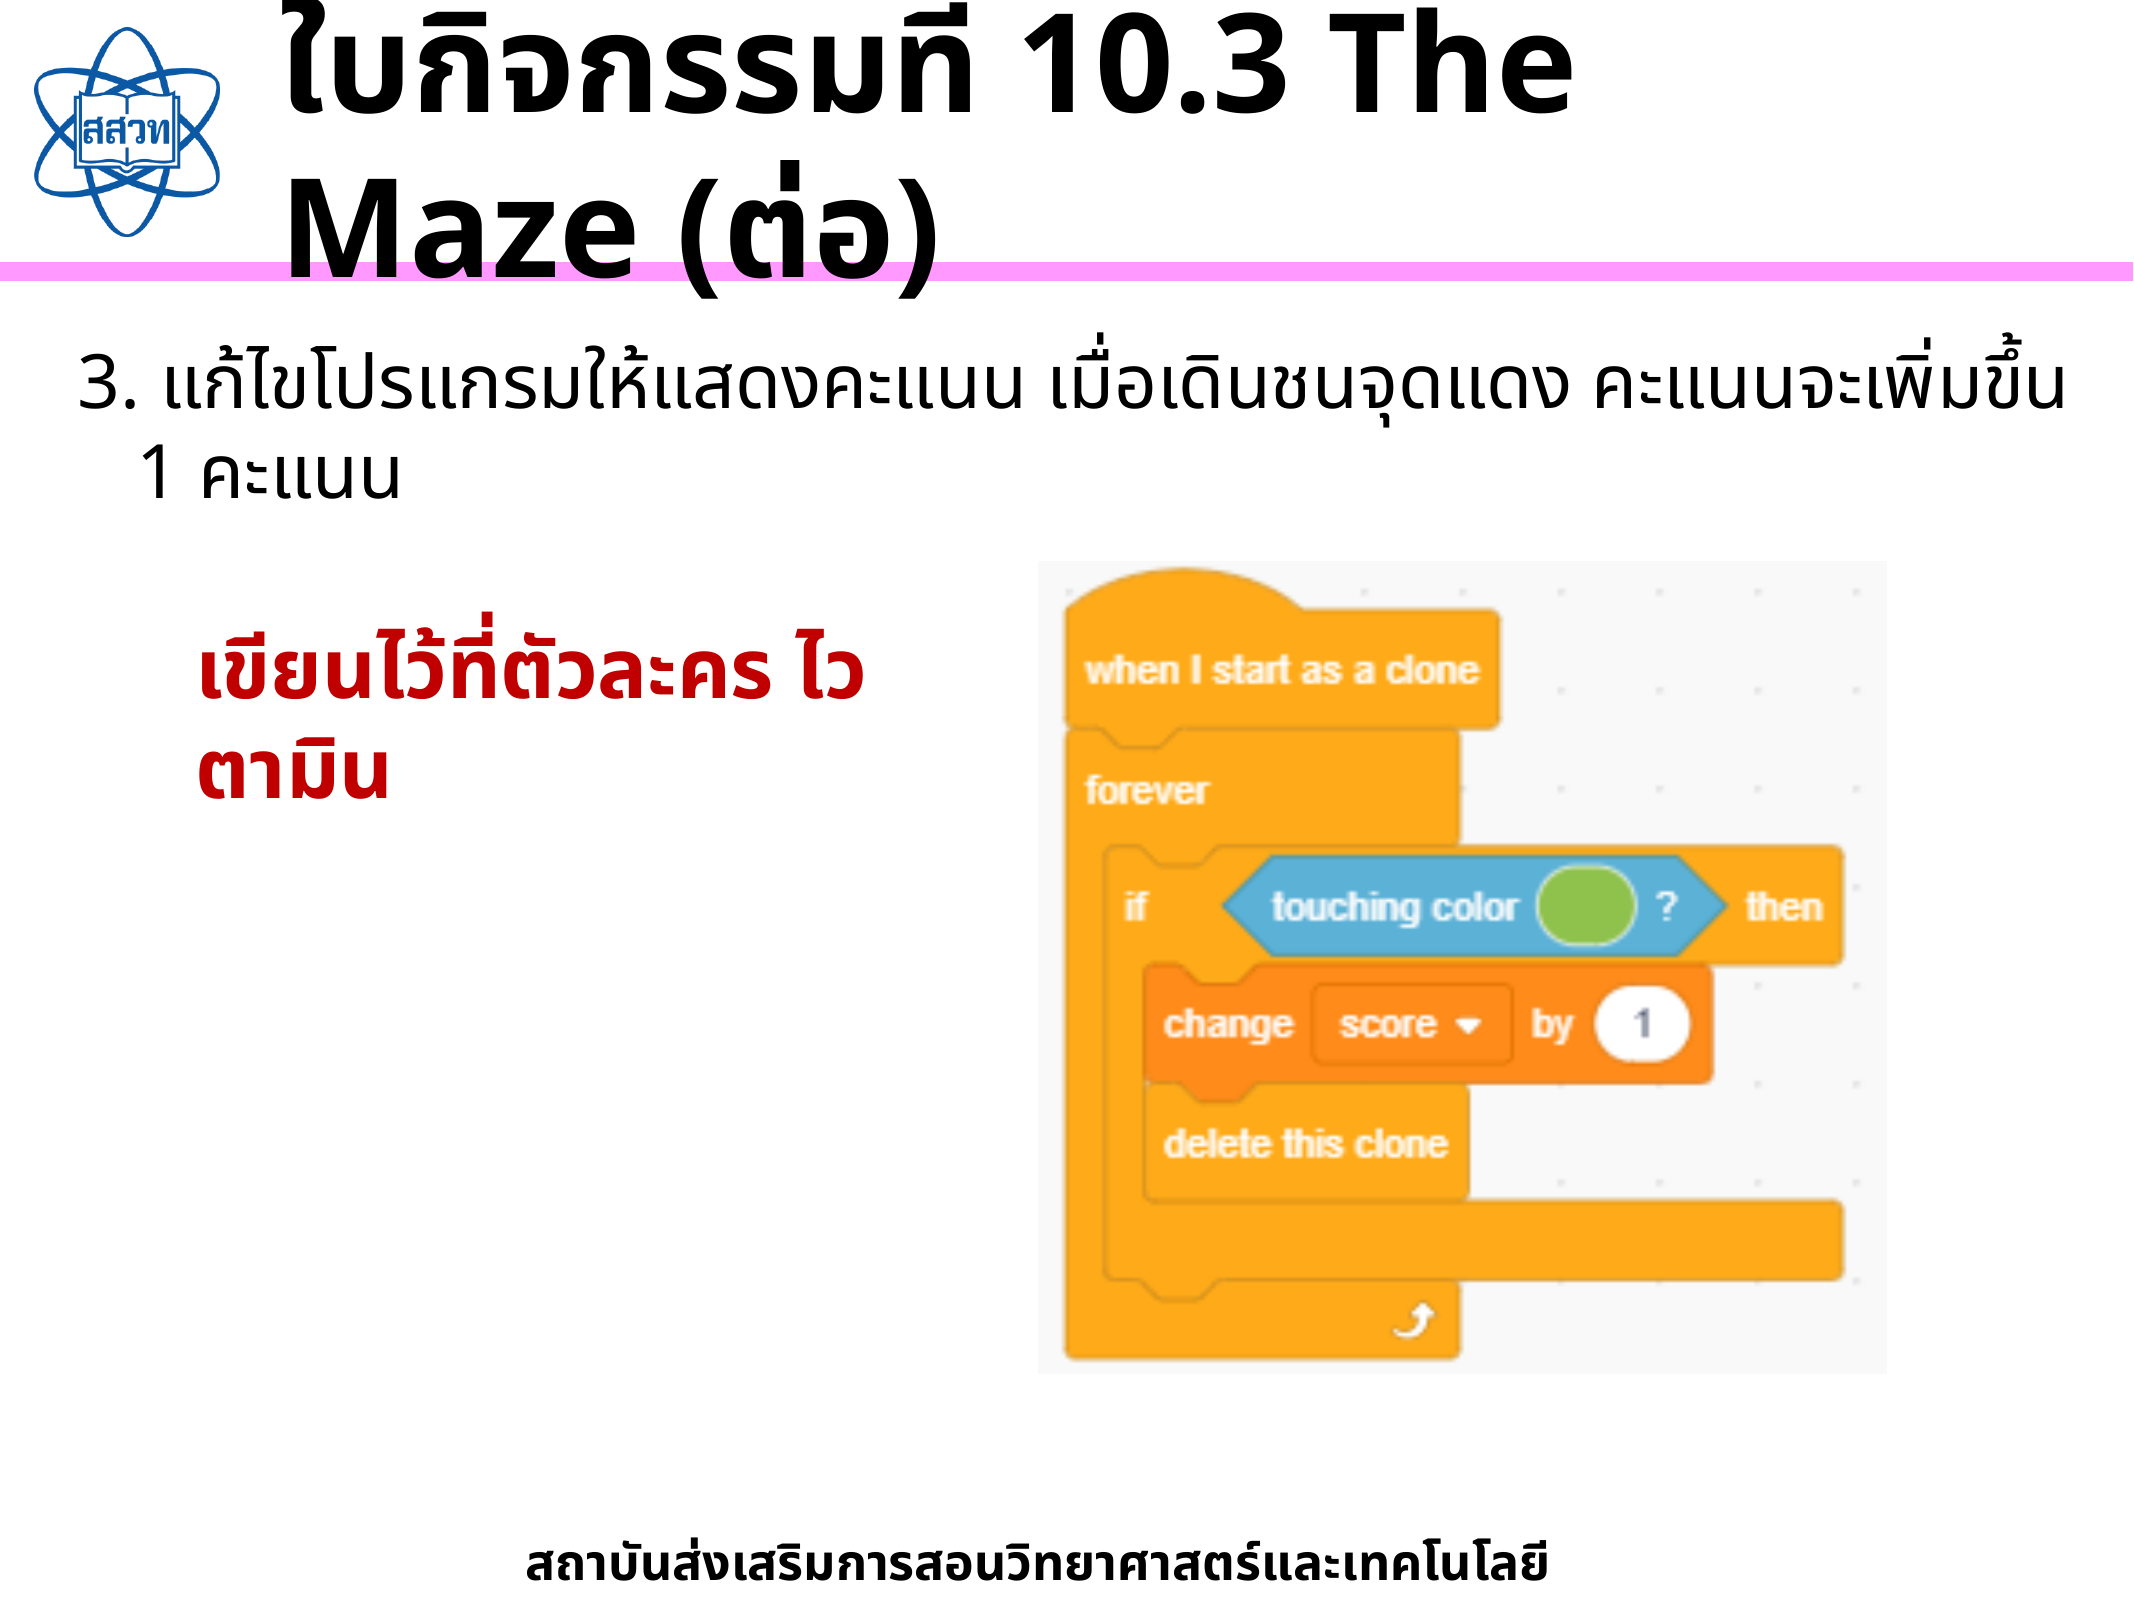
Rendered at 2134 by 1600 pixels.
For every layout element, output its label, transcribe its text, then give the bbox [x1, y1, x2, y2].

text_box สถาบันส่งเสริมการสอนวิทยาศาสตร์และเทคโนโลยี [74, 1522, 2002, 1589]
picture [1037, 560, 1887, 1374]
text_box 3. แก้ไขโปรแกรมให้แสดงคะแนน เมื่อเดินชนจุดแดง คะแนนจะเพิ่มขึ้น 1 คะแนน [63, 326, 2100, 702]
text_box ใบกิจกรรมที่ 10.3 The Maze (ต่อ) [271, 274, 1939, 314]
text_box ใบกิจกรรมที่ 10.3 The Maze (ต่อ) [271, 0, 1939, 269]
text_box เขียนไว้ที่ตัวละคร ไวตามิน [180, 702, 912, 923]
picture [33, 27, 220, 237]
